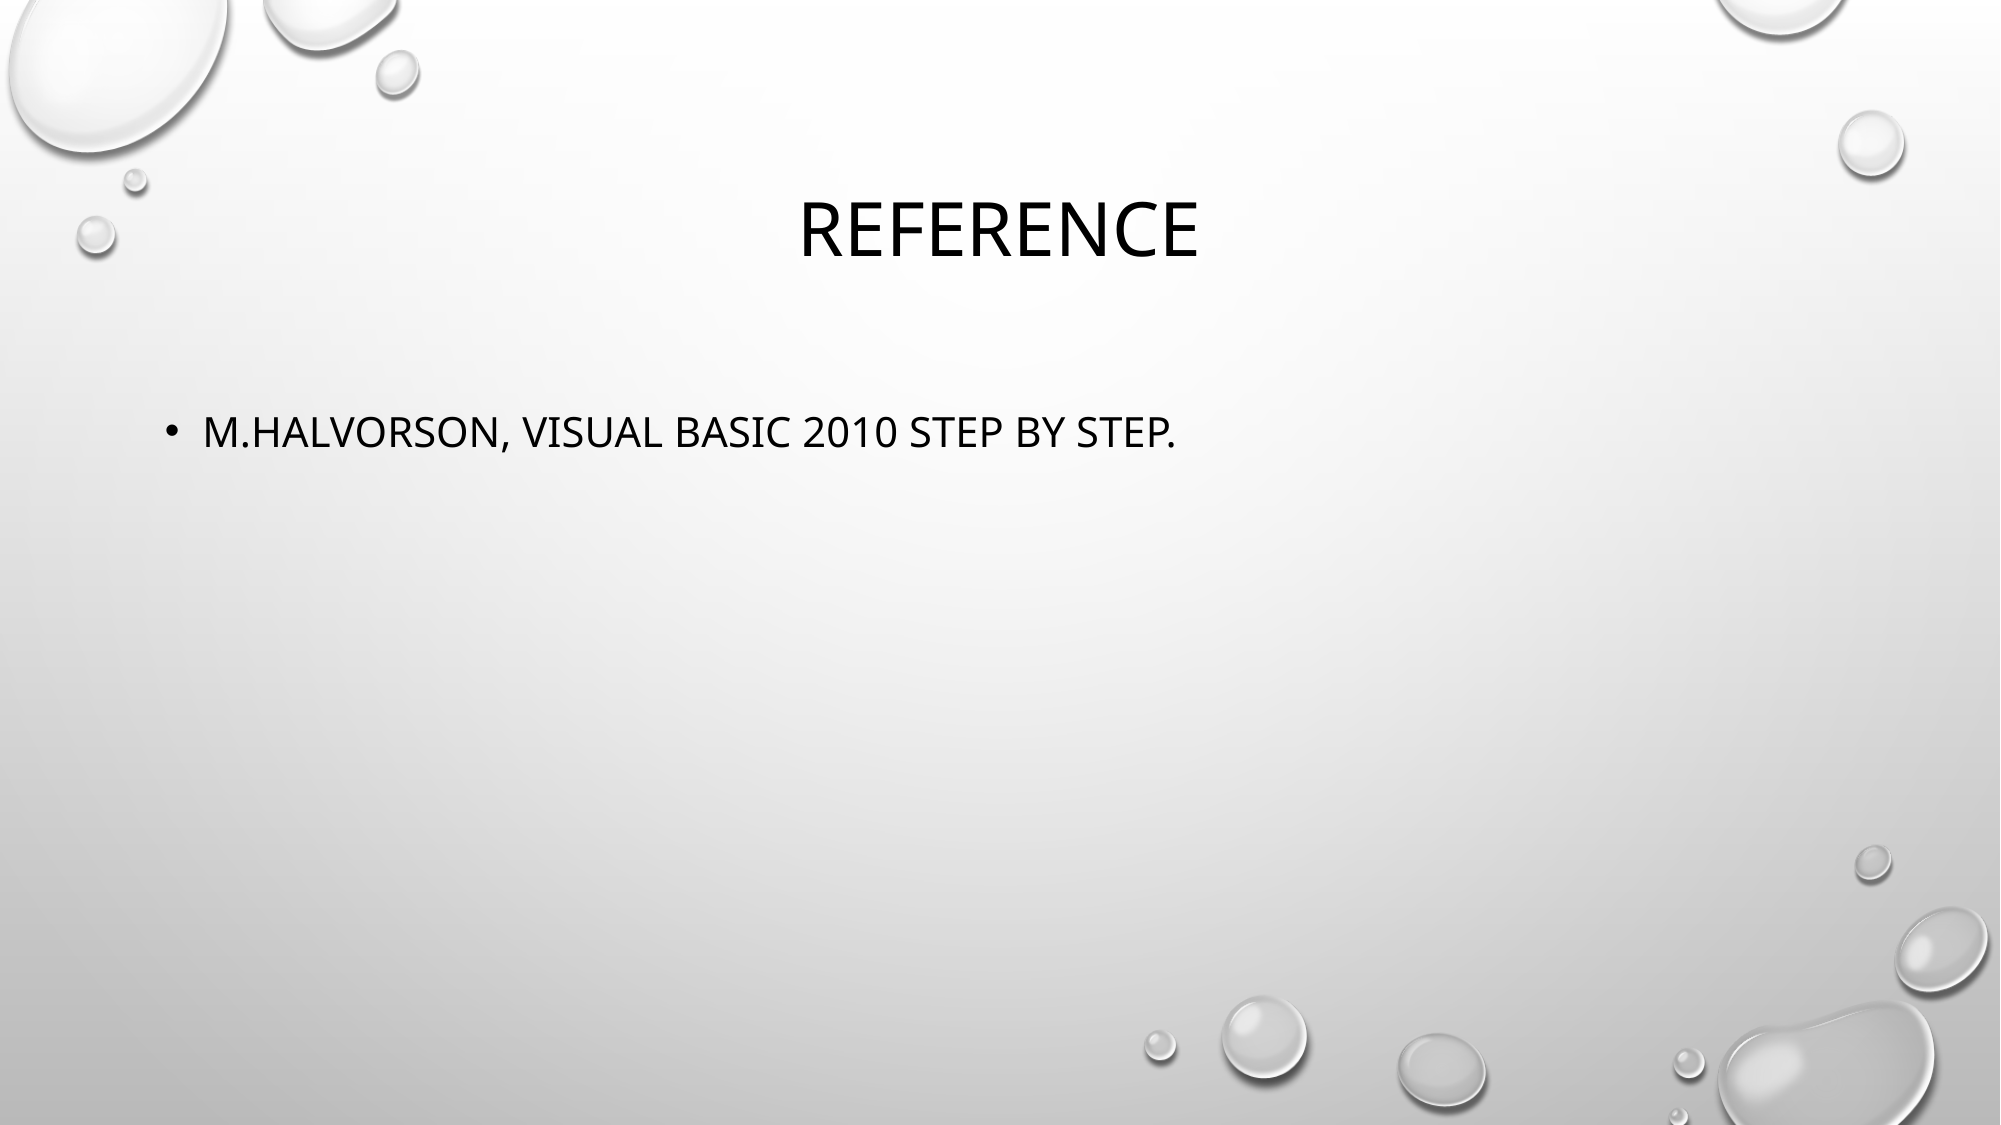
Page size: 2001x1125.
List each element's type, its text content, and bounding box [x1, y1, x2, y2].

list M.Halvorson, Visual basic 2010 step by step. [149, 388, 1850, 950]
picture [0, 0, 2000, 1125]
title Reference [149, 101, 1851, 364]
